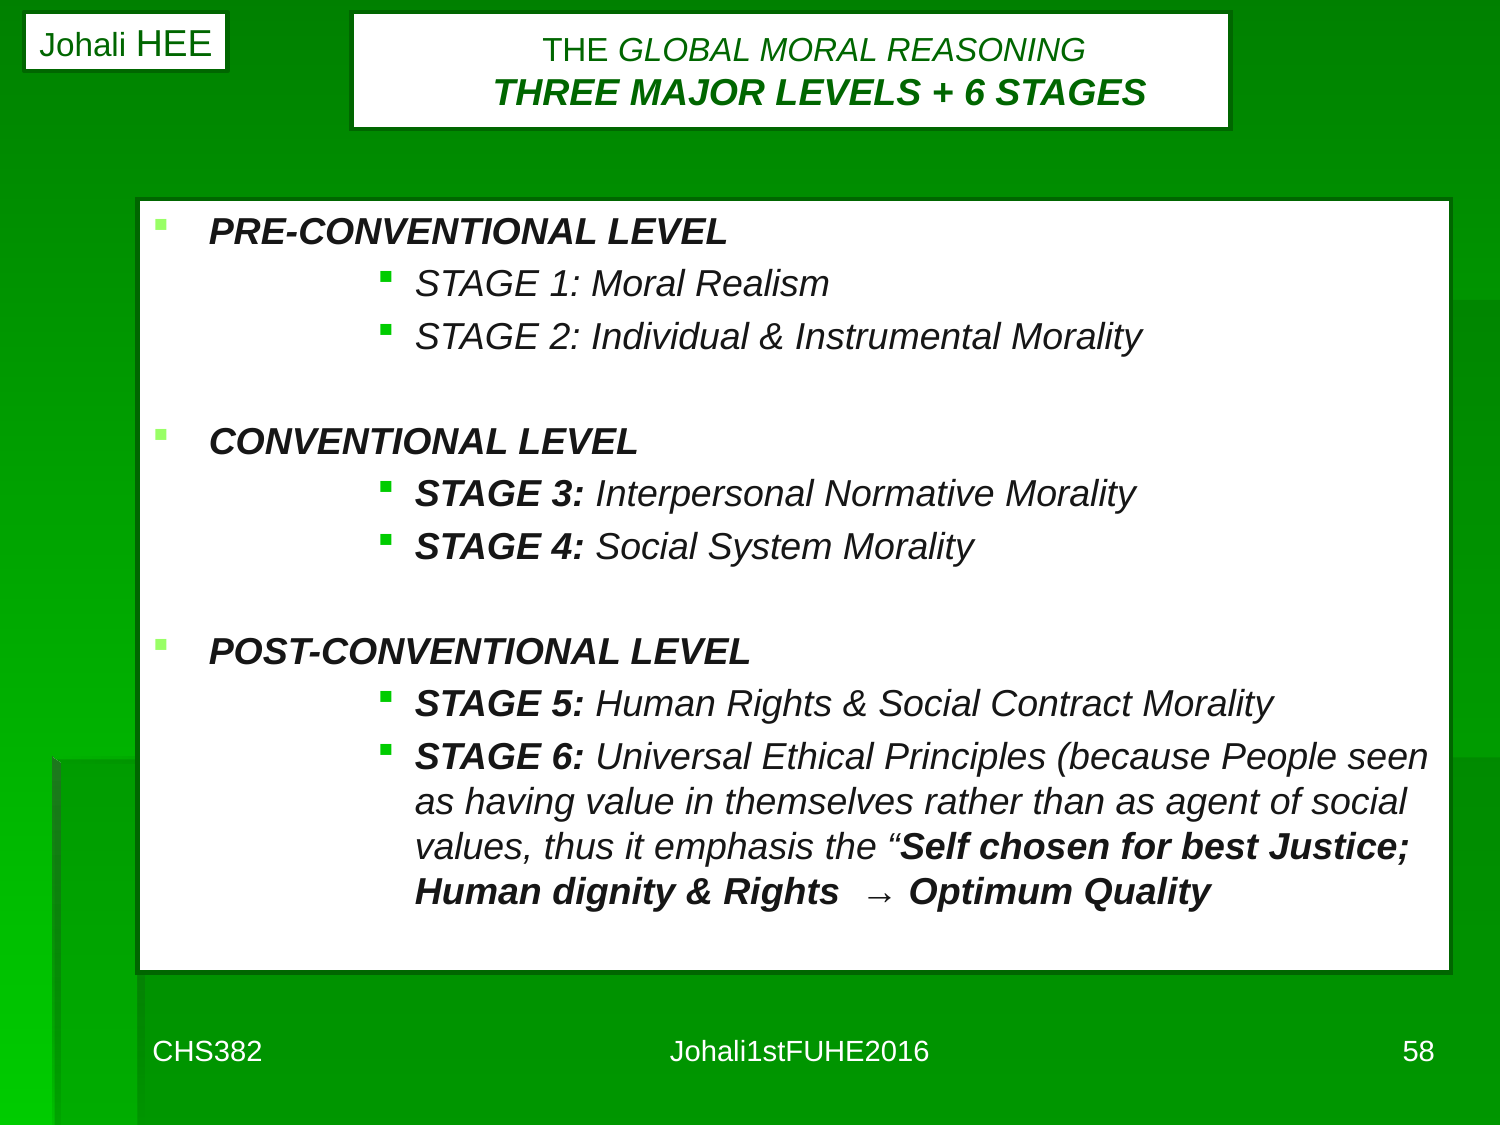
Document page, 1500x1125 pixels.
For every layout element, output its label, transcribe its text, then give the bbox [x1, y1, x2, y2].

slide_number 58 [1137, 1024, 1451, 1103]
footer Johali1stFUHE2016 [562, 1024, 1038, 1103]
slide_number CHS382 [137, 1024, 450, 1103]
title THE GLOBAL MORAL REASONING THREE MAJOR LEVELS + 6 STAGES [349, 10, 1233, 131]
text_box Johali HEE [22, 10, 230, 73]
list PRE-CONVENTIONAL LEVEL STAGE 1: Moral Realism STAGE 2: Individual & Instrumental Morality CONVENTIONAL LEVEL STAGE 3: Interpersonal Normative Morality STAGE 4: Social System Morality POST-CONVENTIONAL LEVEL STAGE 5: Human Rights & Social Contract Morality STAGE 6: Universal Ethical Principles (because People seen as having value in themselves rather than as agent of social values, thus it emphasis the “Self chosen for best Justice; Human dignity & Rights → Optimum Quality [135, 197, 1453, 975]
